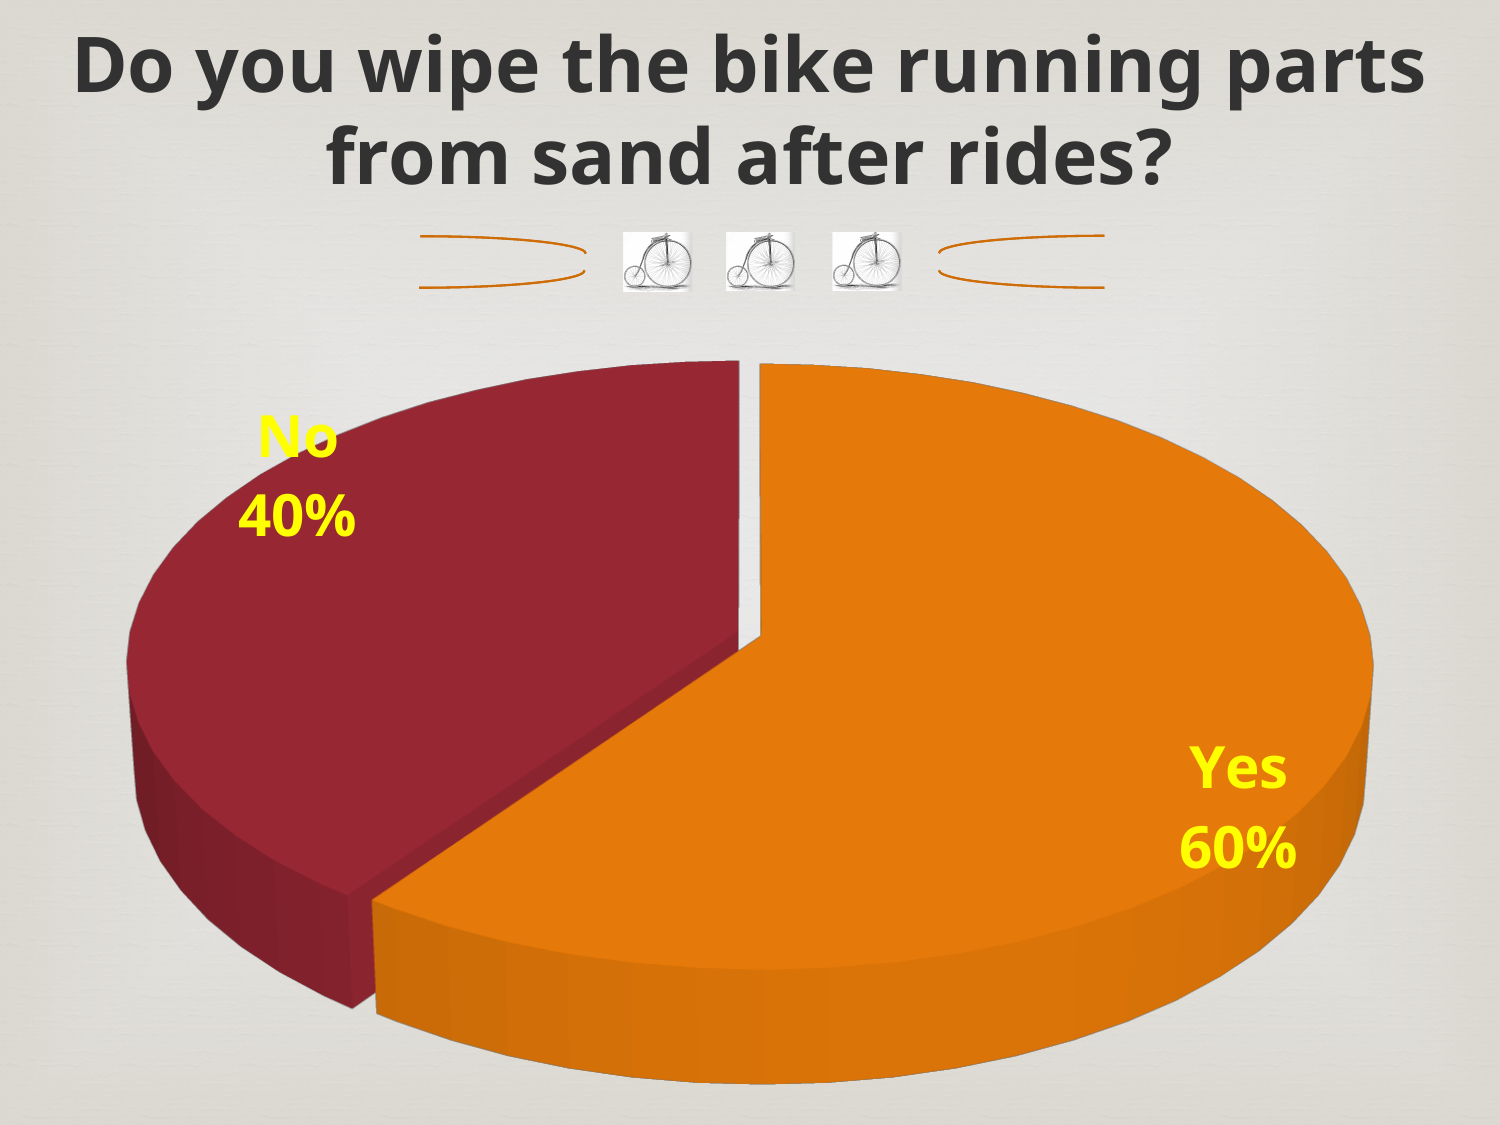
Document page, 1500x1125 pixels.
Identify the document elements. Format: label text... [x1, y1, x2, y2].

picture [726, 232, 795, 291]
title Do you wipe the bike running parts from sand after rides? [5, 7, 1494, 209]
chart [0, 325, 1500, 1107]
picture [623, 232, 693, 292]
picture [832, 232, 902, 291]
